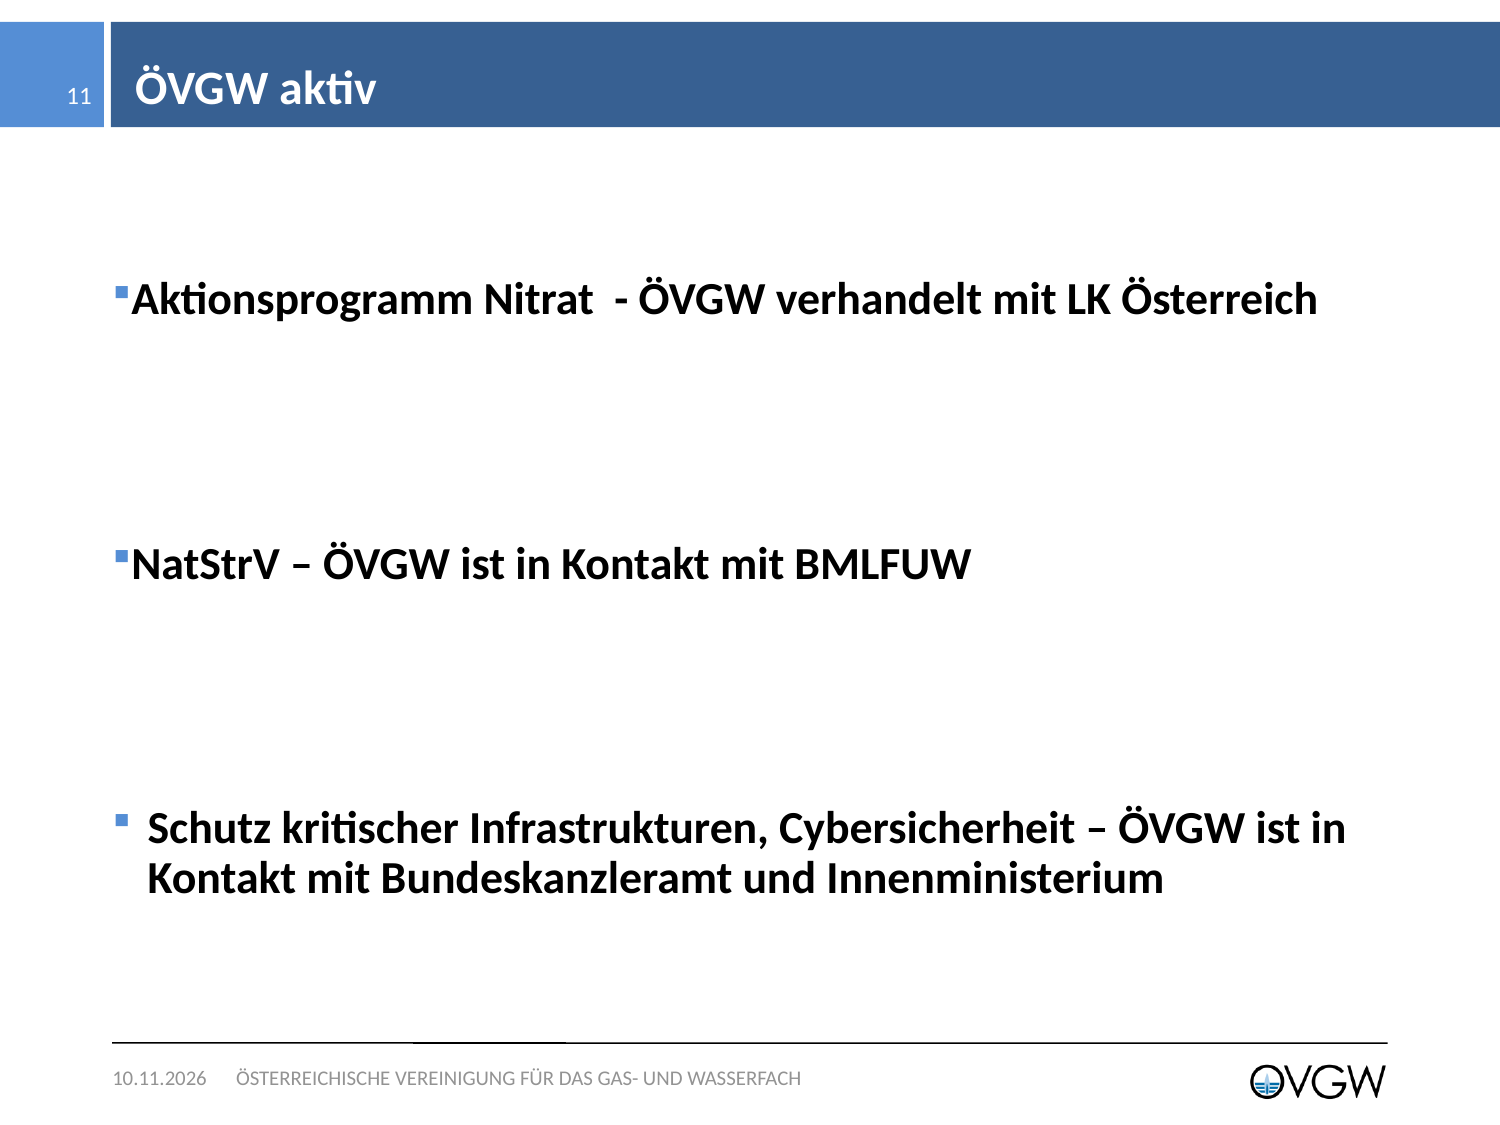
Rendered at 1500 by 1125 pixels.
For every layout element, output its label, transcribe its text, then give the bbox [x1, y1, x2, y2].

title ÖVGW aktiv [112, 45, 1483, 126]
picture [1238, 1054, 1397, 1109]
footer ÖSTERREICHISCHE VEREINIGUNG FÜR DAS GAS- UND WASSERFACH [236, 1059, 1003, 1095]
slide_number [112, 1059, 230, 1095]
list Aktionsprogramm Nitrat - ÖVGW verhandelt mit LK Österreich NatStrV – ÖVGW ist in Kontakt mit BMLFUW Schutz kritischer Infrastrukturen, Cybersicherheit – ÖVGW ist in Kontakt mit Bundeskanzleramt und Innenministerium [112, 196, 1407, 941]
slide_number 11 [16, 64, 92, 125]
